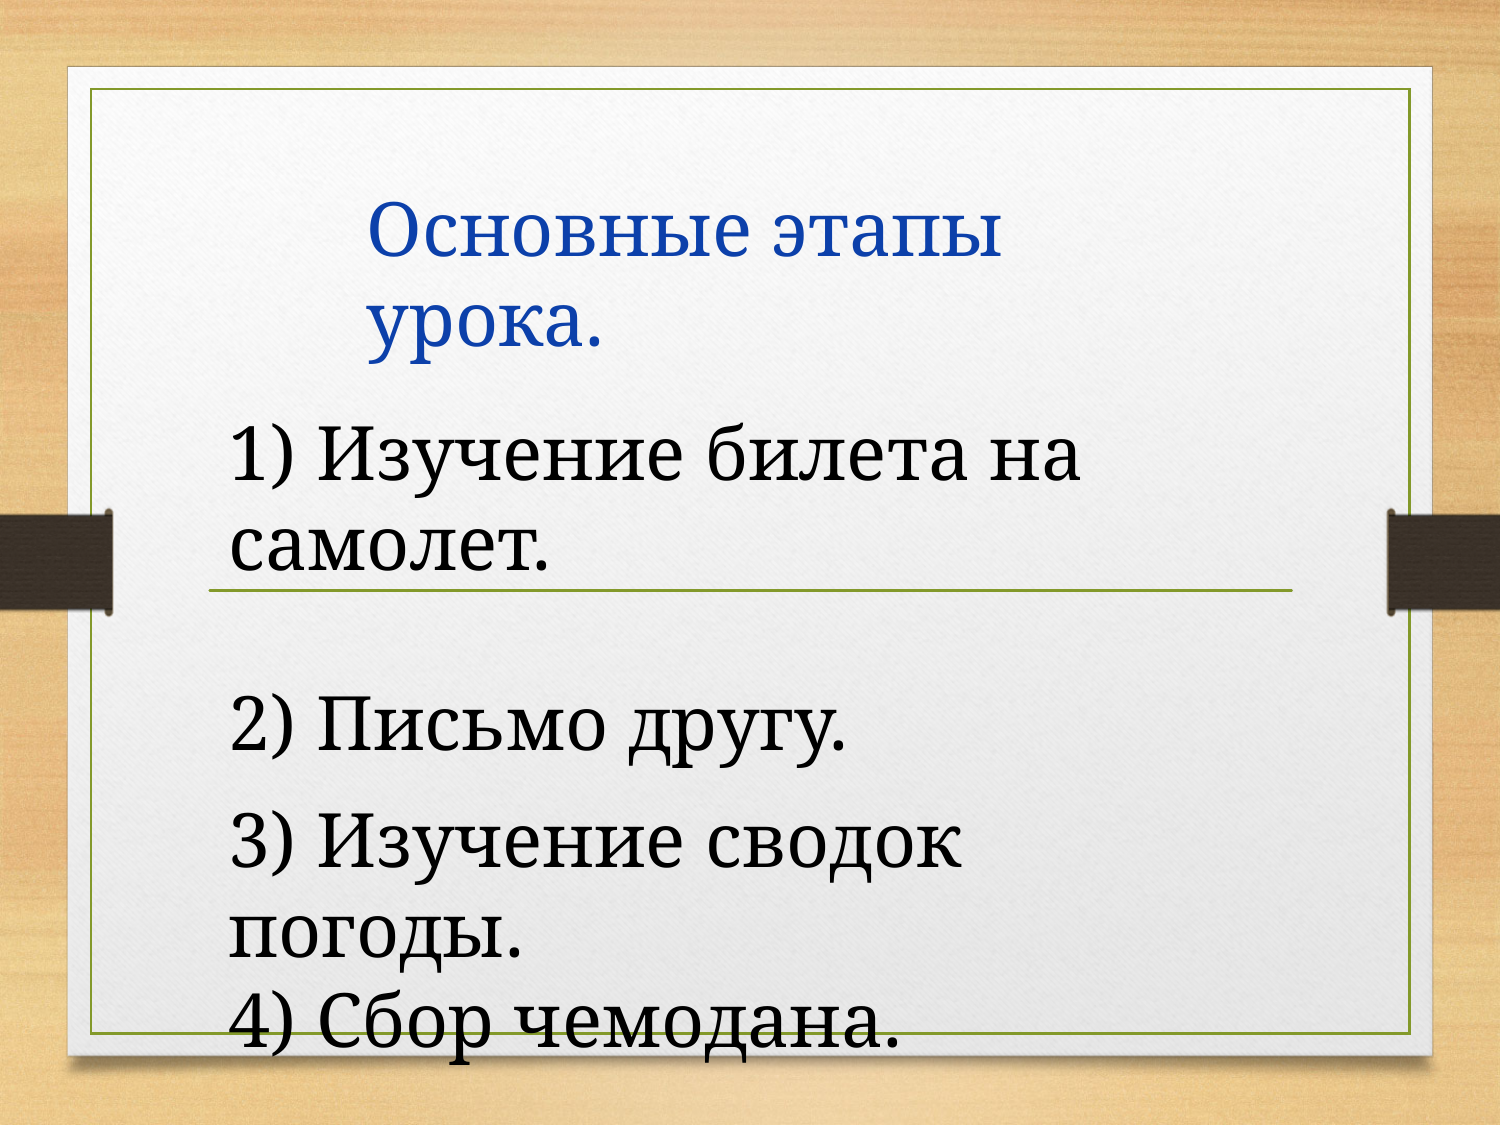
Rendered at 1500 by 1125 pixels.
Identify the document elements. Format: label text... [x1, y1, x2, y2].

list 1) Изучение билета на самолет. 2) Письмо другу. 3) Изучение сводок погоды. 4) Сбор чемодана. [213, 397, 1290, 657]
picture [0, 0, 1500, 1125]
text_box Основные этапы урока. [352, 174, 1153, 460]
